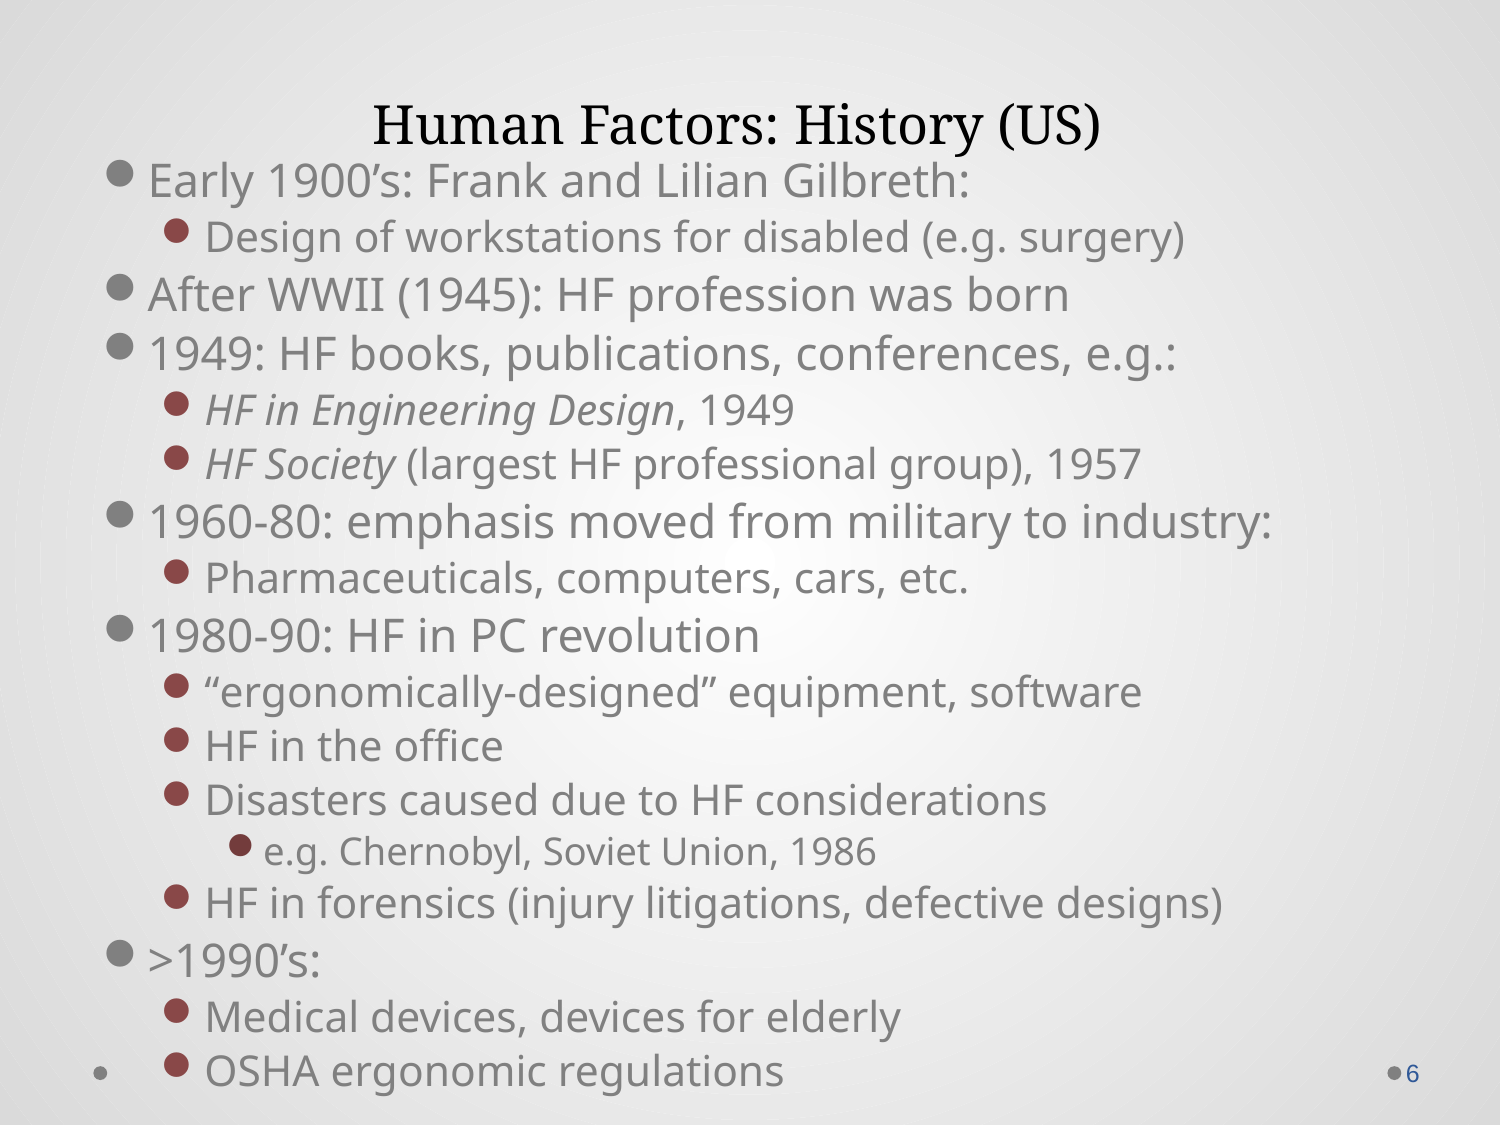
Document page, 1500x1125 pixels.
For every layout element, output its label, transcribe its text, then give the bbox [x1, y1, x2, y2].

list Early 1900’s: Frank and Lilian Gilbreth: Design of workstations for disabled (e.g. surgery) After WWII (1945): HF profession was born 1949: HF books, publications, conferences, e.g.: HF in Engineering Design, 1949 HF Society (largest HF professional group), 1957 1960-80: emphasis moved from military to industry: Pharmaceuticals, computers, cars, etc. 1980-90: HF in PC revolution “ergonomically-designed” equipment, software HF in the office Disasters caused due to HF considerations e.g. Chernobyl, Soviet Union, 1986 HF in forensics (injury litigations, defective designs) >1990’s: Medical devices, devices for elderly OSHA ergonomic regulations [87, 149, 1438, 1113]
slide_number 6 [1401, 1042, 1494, 1103]
title Human Factors: History (US) [62, 62, 1413, 163]
